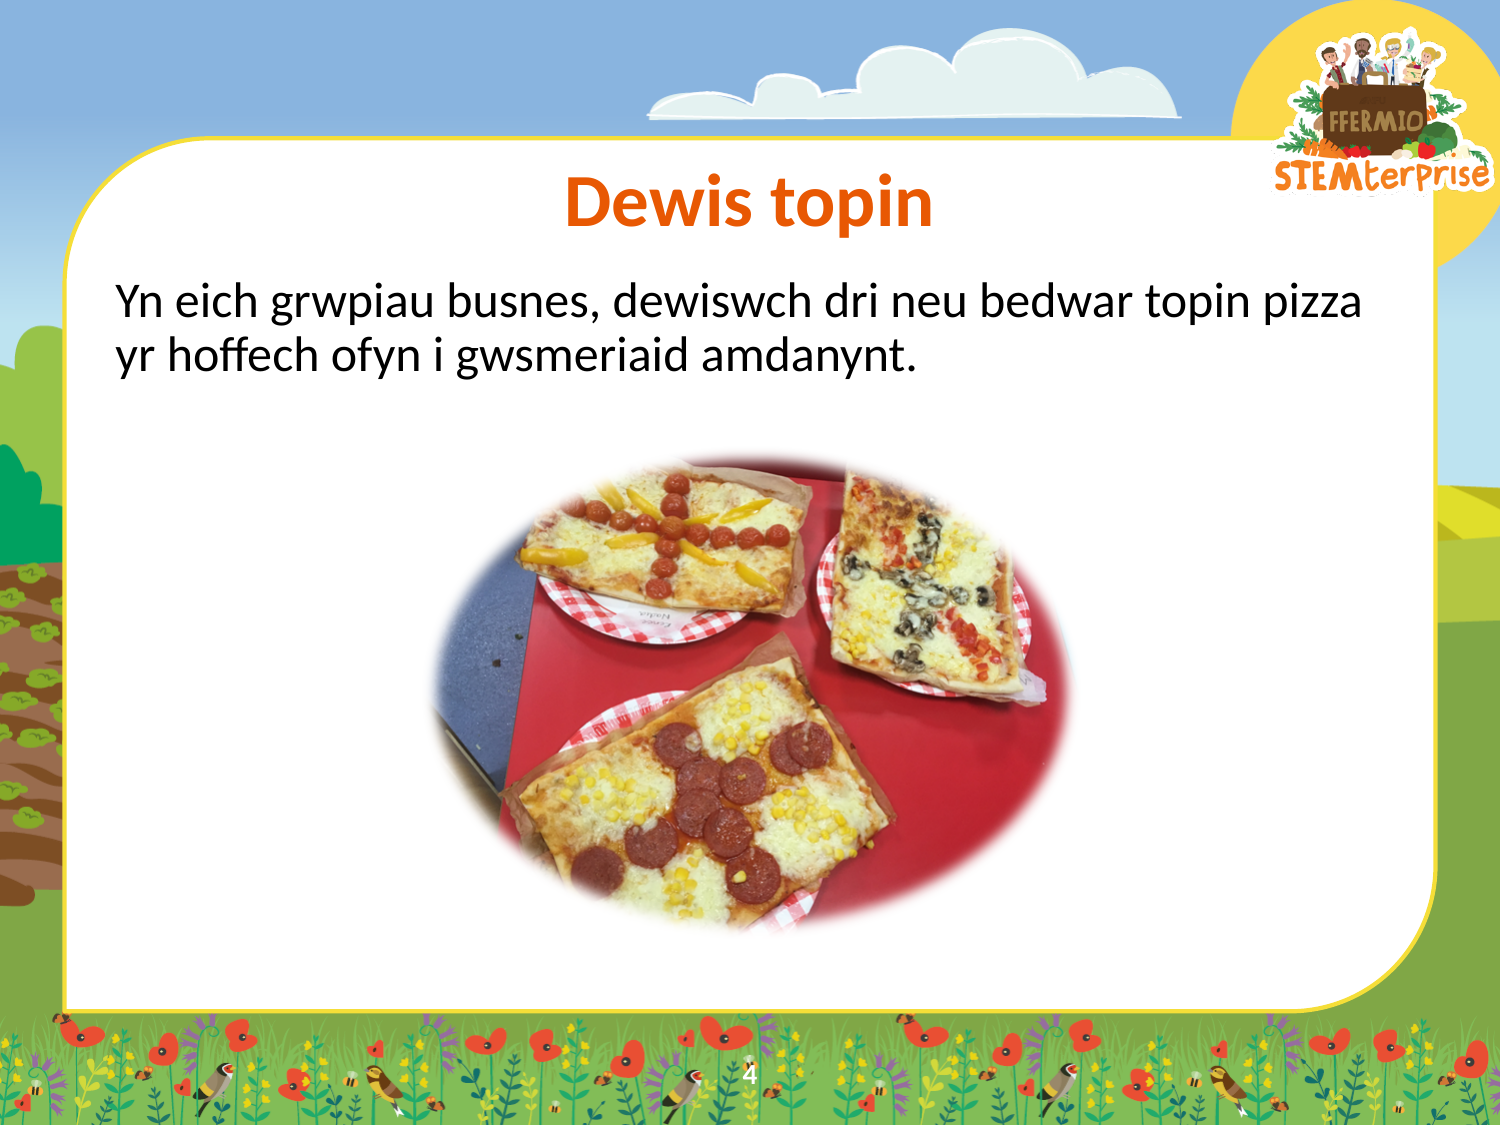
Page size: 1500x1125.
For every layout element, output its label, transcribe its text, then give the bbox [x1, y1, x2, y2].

list Yn eich grwpiau busnes, dewiswch dri neu bedwar topin pizza yr hoffech ofyn i gwsmeriaid amdanynt. [100, 267, 1400, 409]
title Dewis topin [218, 137, 1282, 256]
slide_number 4 [575, 1042, 925, 1103]
picture [0, 0, 1500, 1125]
